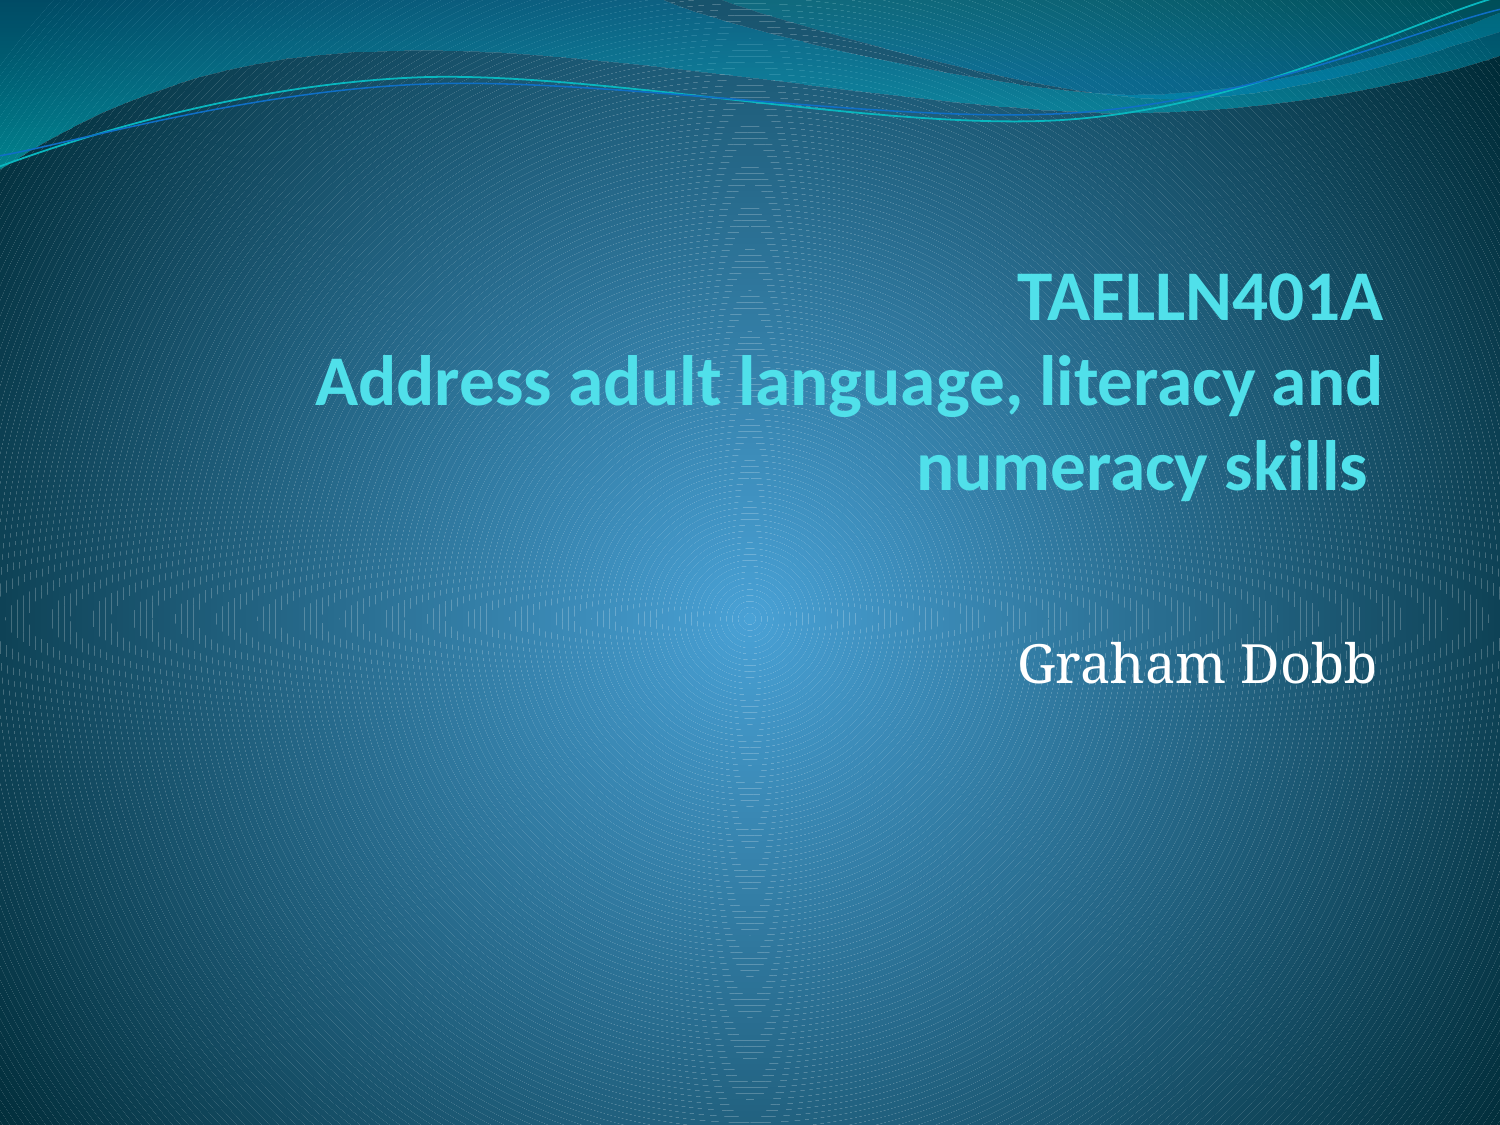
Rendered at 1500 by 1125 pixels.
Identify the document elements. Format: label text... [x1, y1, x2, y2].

title TAELLN401A Address adult language, literacy and numeracy skills [112, 243, 1388, 591]
subtitle Graham Dobb [100, 621, 1389, 909]
